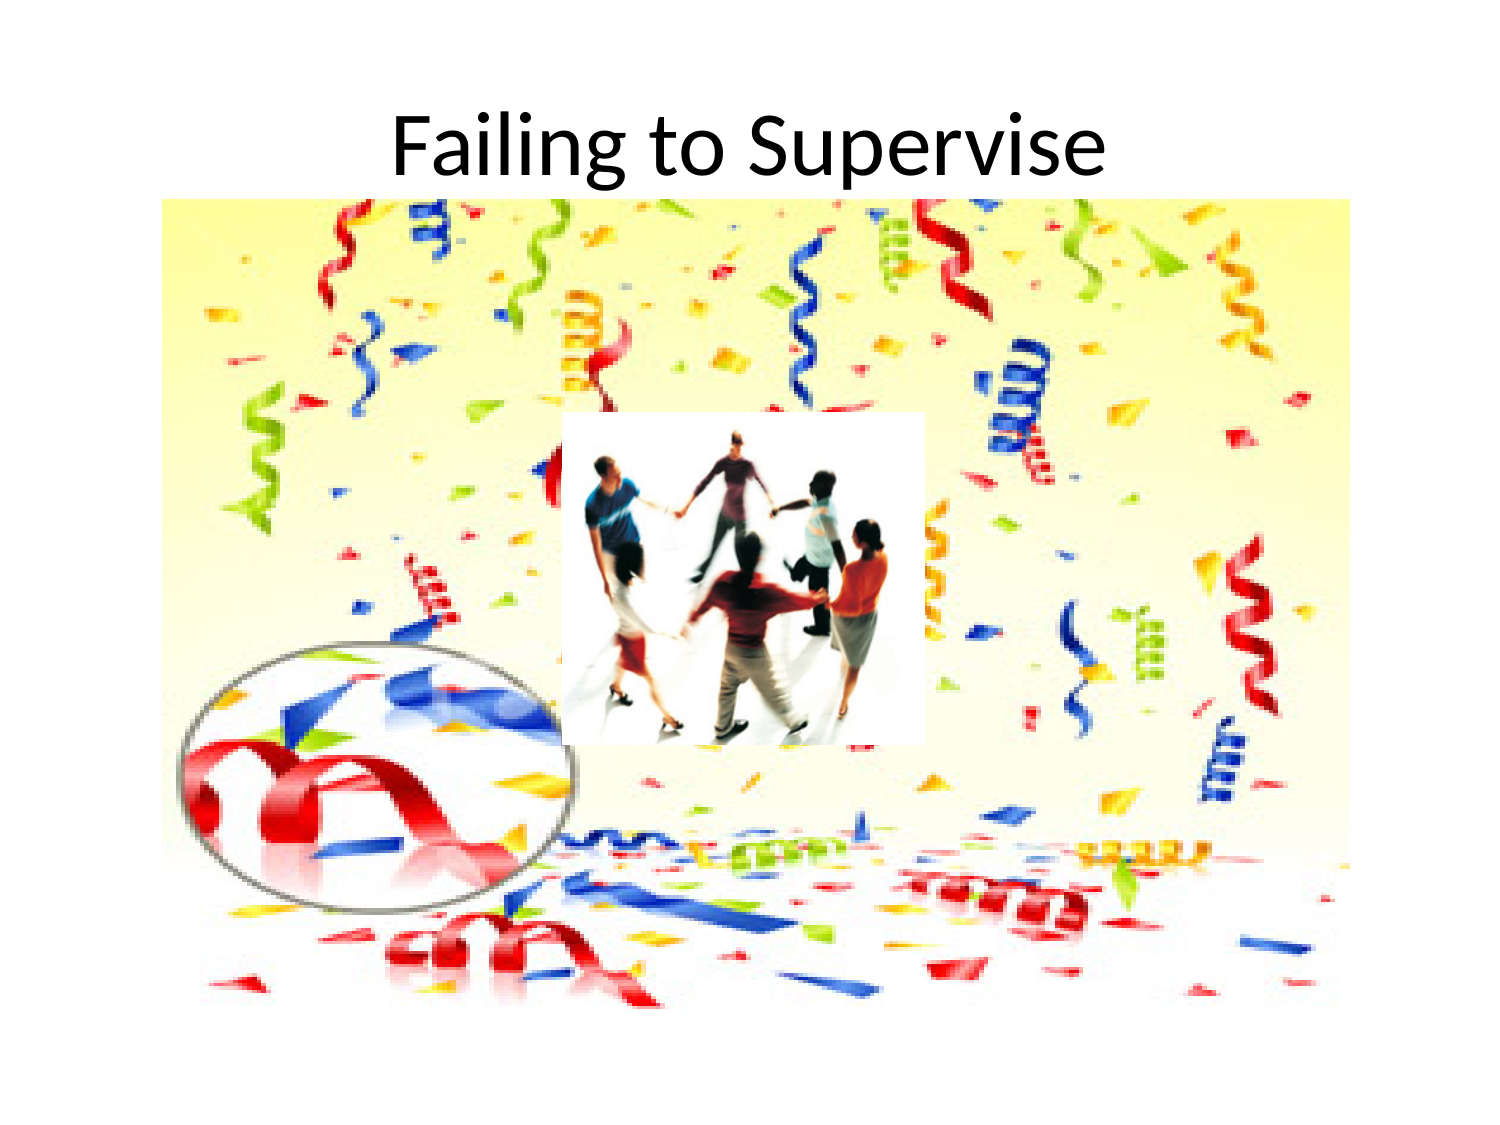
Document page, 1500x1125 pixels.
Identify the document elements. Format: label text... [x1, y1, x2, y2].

title Failing to Supervise [75, 45, 1425, 233]
picture [162, 199, 1351, 1013]
